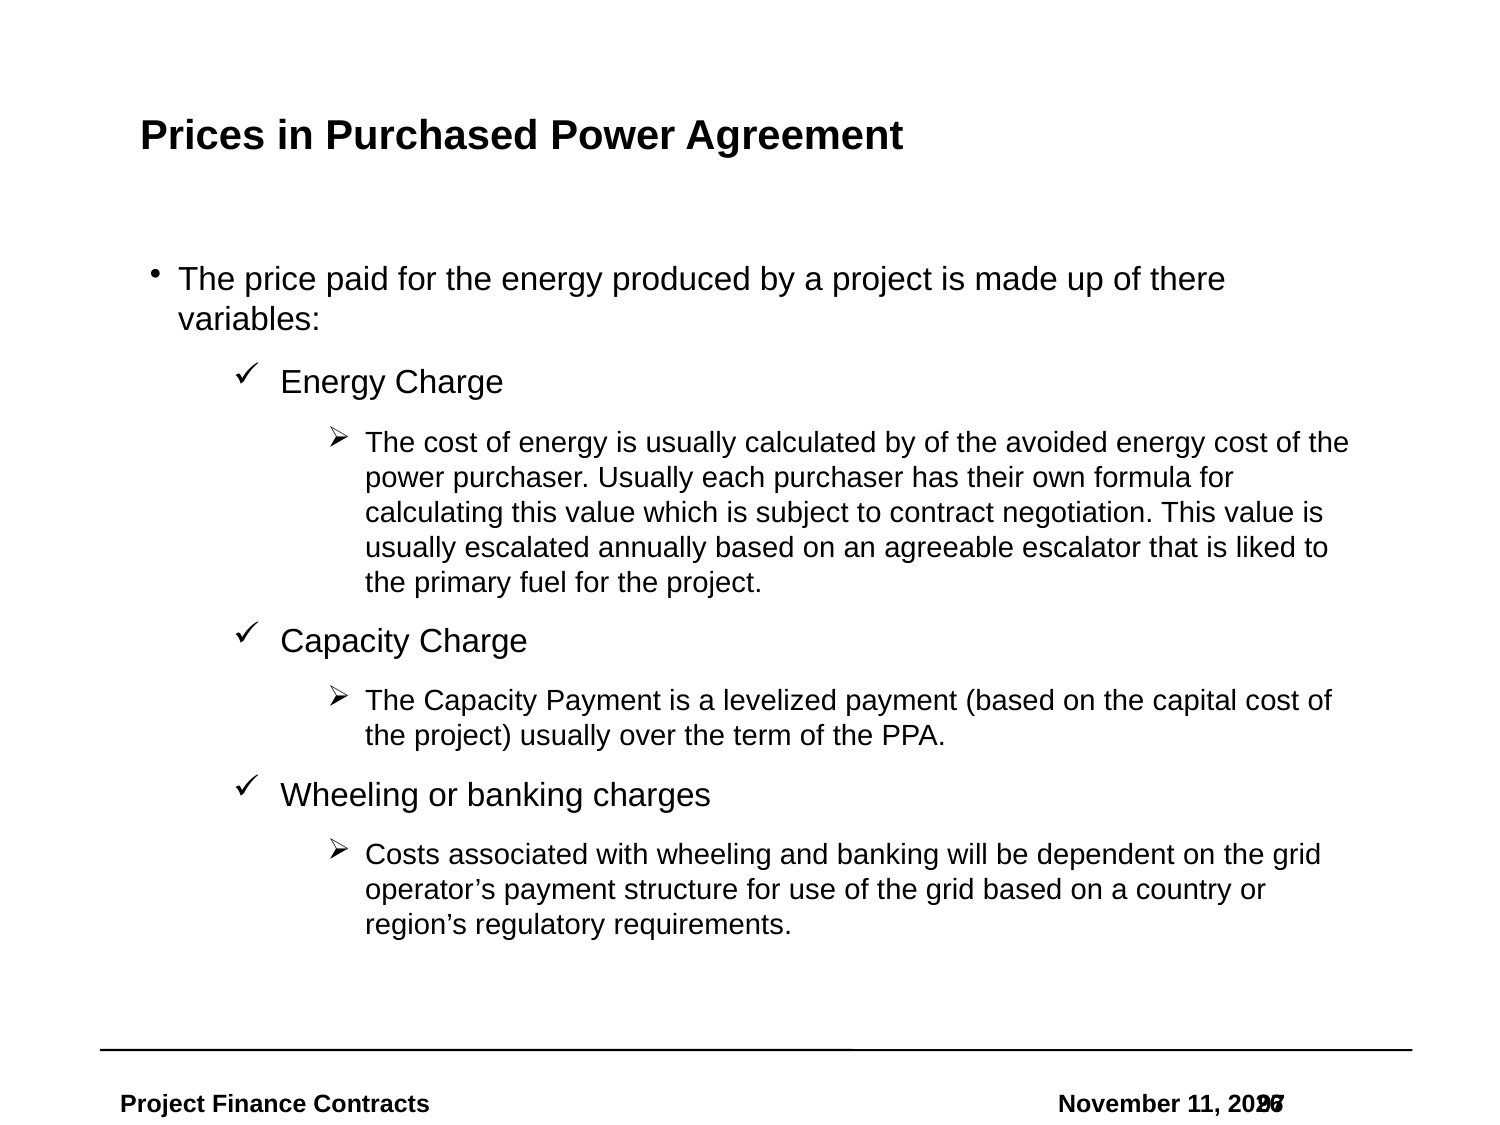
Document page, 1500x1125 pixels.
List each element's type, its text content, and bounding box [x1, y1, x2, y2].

list The price paid for the energy produced by a project is made up of there variables: Energy Charge The cost of energy is usually calculated by of the avoided energy cost of the power purchaser. Usually each purchaser has their own formula for calculating this value which is subject to contract negotiation. This value is usually escalated annually based on an agreeable escalator that is liked to the primary fuel for the project. Capacity Charge The Capacity Payment is a levelized payment (based on the capital cost of the project) usually over the term of the PPA. Wheeling or banking charges Costs associated with wheeling and banking will be dependent on the grid operator’s payment structure for use of the grid based on a country or region’s regulatory requirements. [124, 249, 1376, 1001]
title Prices in Purchased Power Agreement [124, 99, 1288, 226]
